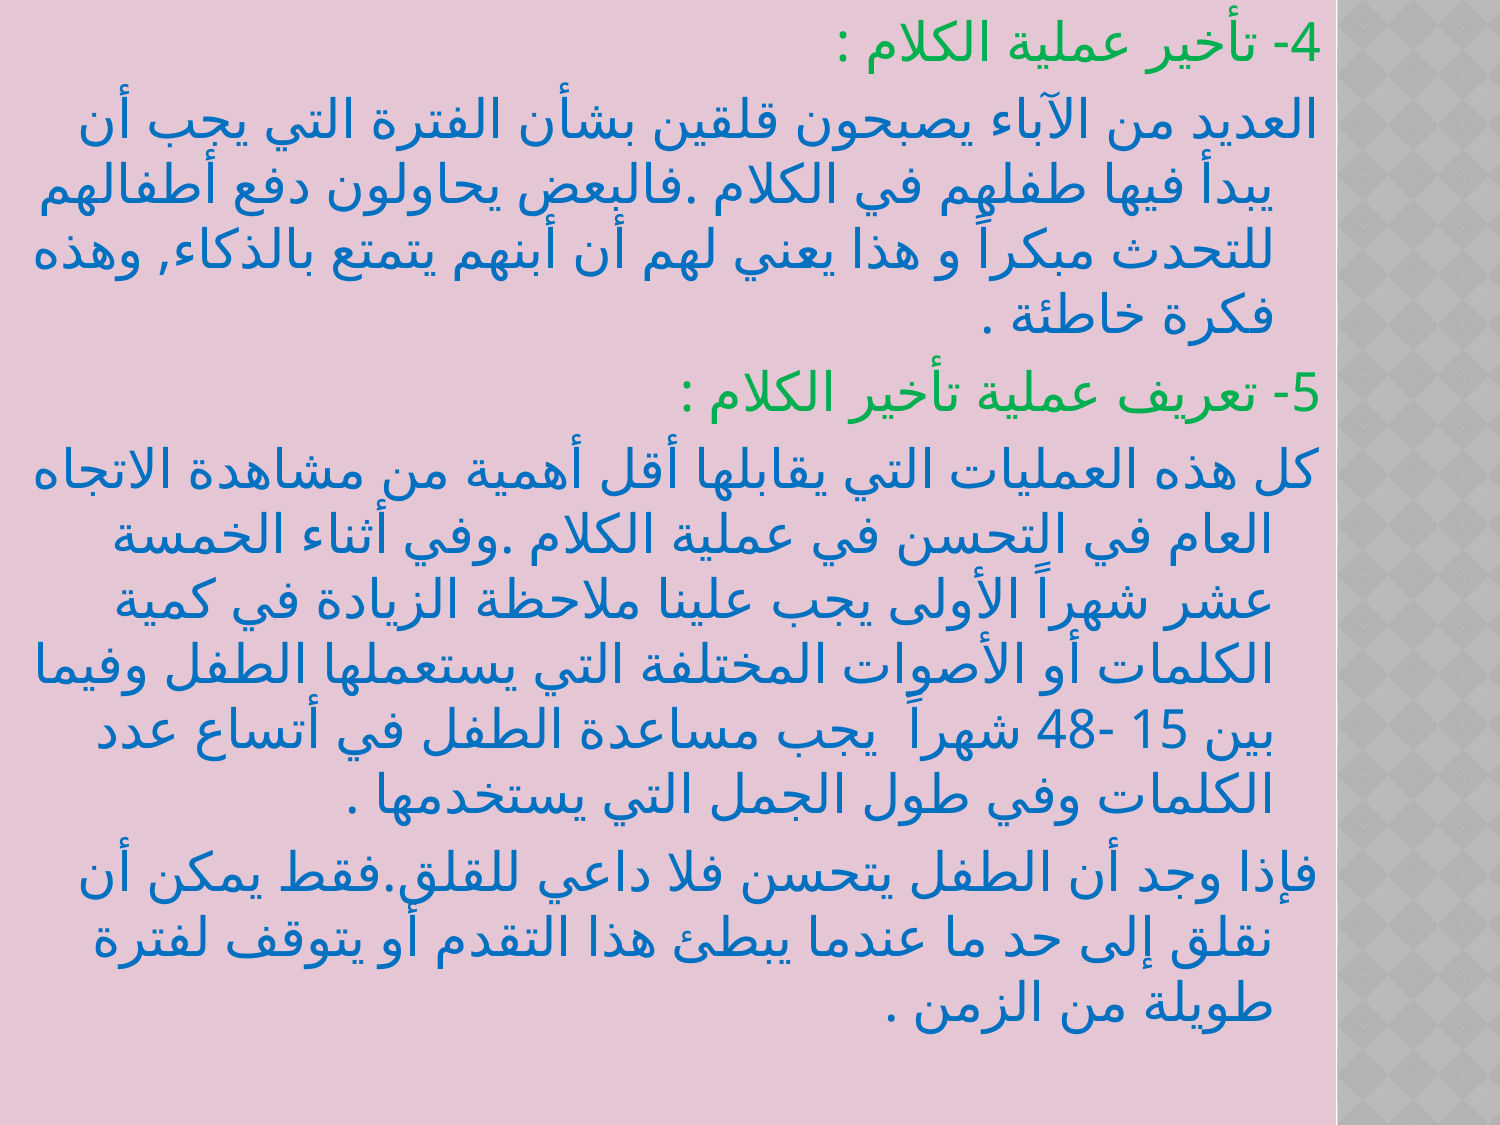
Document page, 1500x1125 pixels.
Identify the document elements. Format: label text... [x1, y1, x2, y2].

list 4- تأخير عملية الكلام : العديد من الآباء يصبحون قلقين بشأن الفترة التي يجب أن يبدأ فيها طفلهم في الكلام .فالبعض يحاولون دفع أطفالهم للتحدث مبكراً و هذا يعني لهم أن أبنهم يتمتع بالذكاء, وهذه فكرة خاطئة . 5- تعريف عملية تأخير الكلام : كل هذه العمليات التي يقابلها أقل أهمية من مشاهدة الاتجاه العام في التحسن في عملية الكلام .وفي أثناء الخمسة عشر شهراً الأولى يجب علينا ملاحظة الزيادة في كمية الكلمات أو الأصوات المختلفة التي يستعملها الطفل وفيما بين 15 -48 شهراً يجب مساعدة الطفل في أتساع عدد الكلمات وفي طول الجمل التي يستخدمها . فإذا وجد أن الطفل يتحسن فلا داعي للقلق.فقط يمكن أن نقلق إلى حد ما عندما يبطئ هذا التقدم أو يتوقف لفترة طويلة من الزمن . [0, 0, 1336, 1125]
